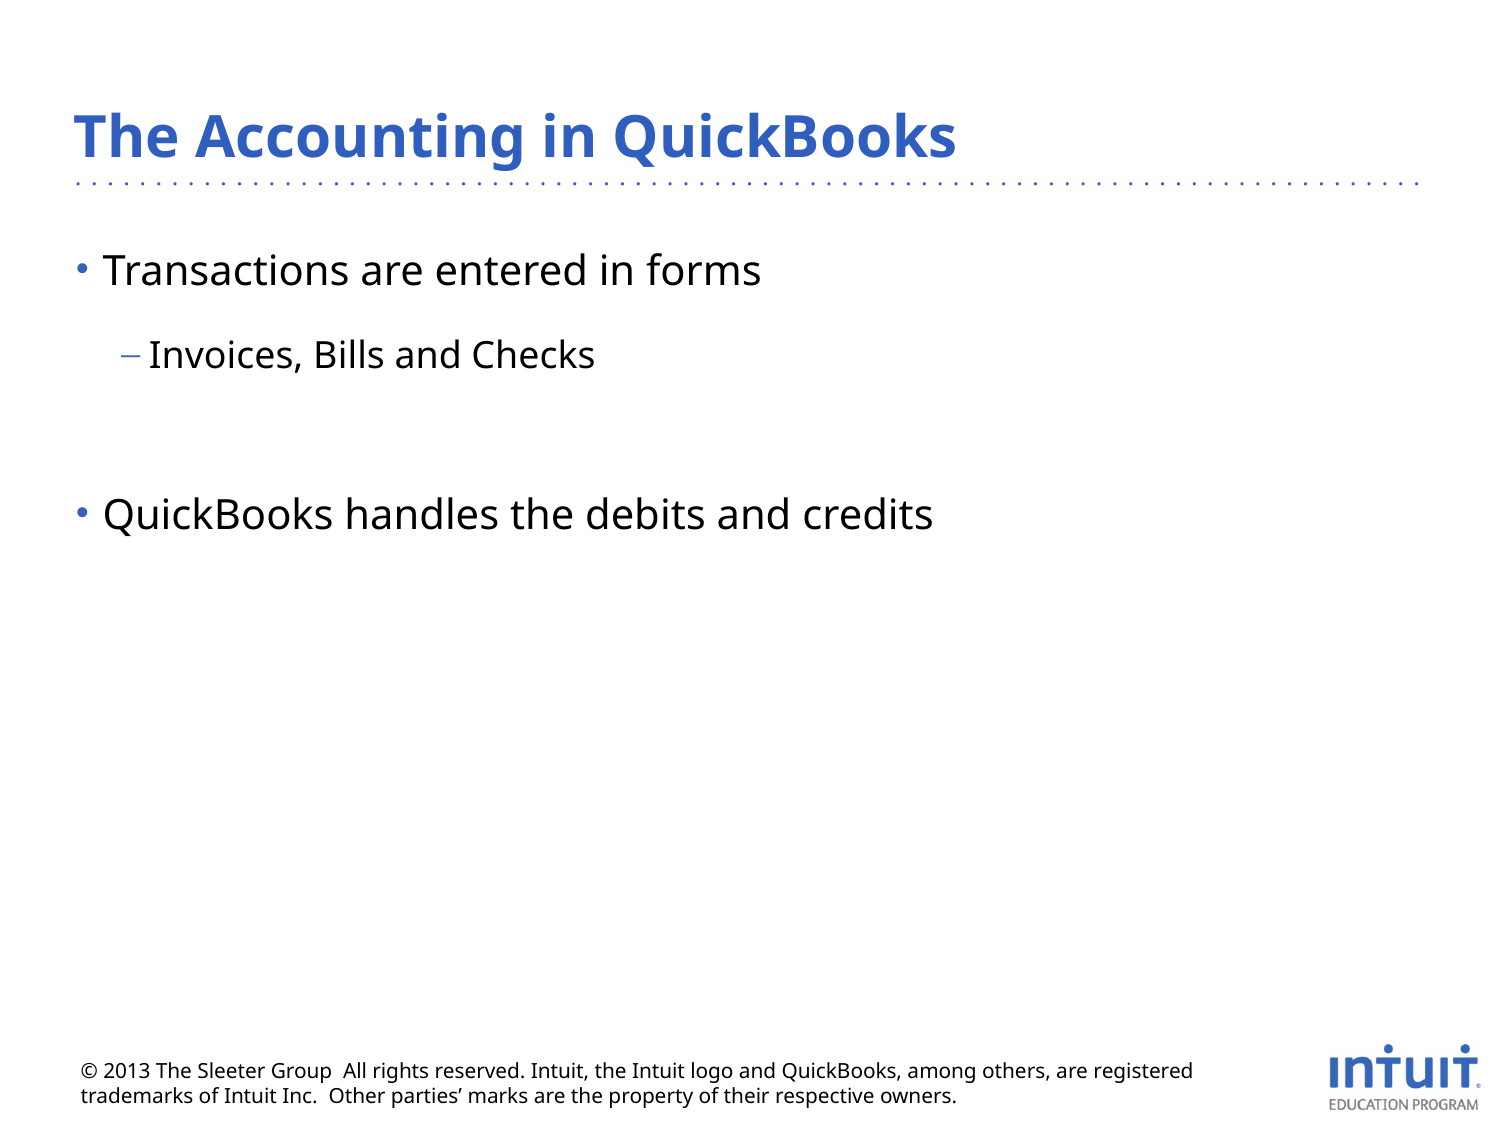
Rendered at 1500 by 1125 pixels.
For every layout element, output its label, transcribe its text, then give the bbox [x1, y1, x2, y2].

list Transactions are entered in forms Invoices, Bills and Checks QuickBooks handles the debits and credits [75, 235, 1424, 1012]
title The Accounting in QuickBooks [73, 62, 1424, 169]
picture [1325, 1039, 1485, 1116]
